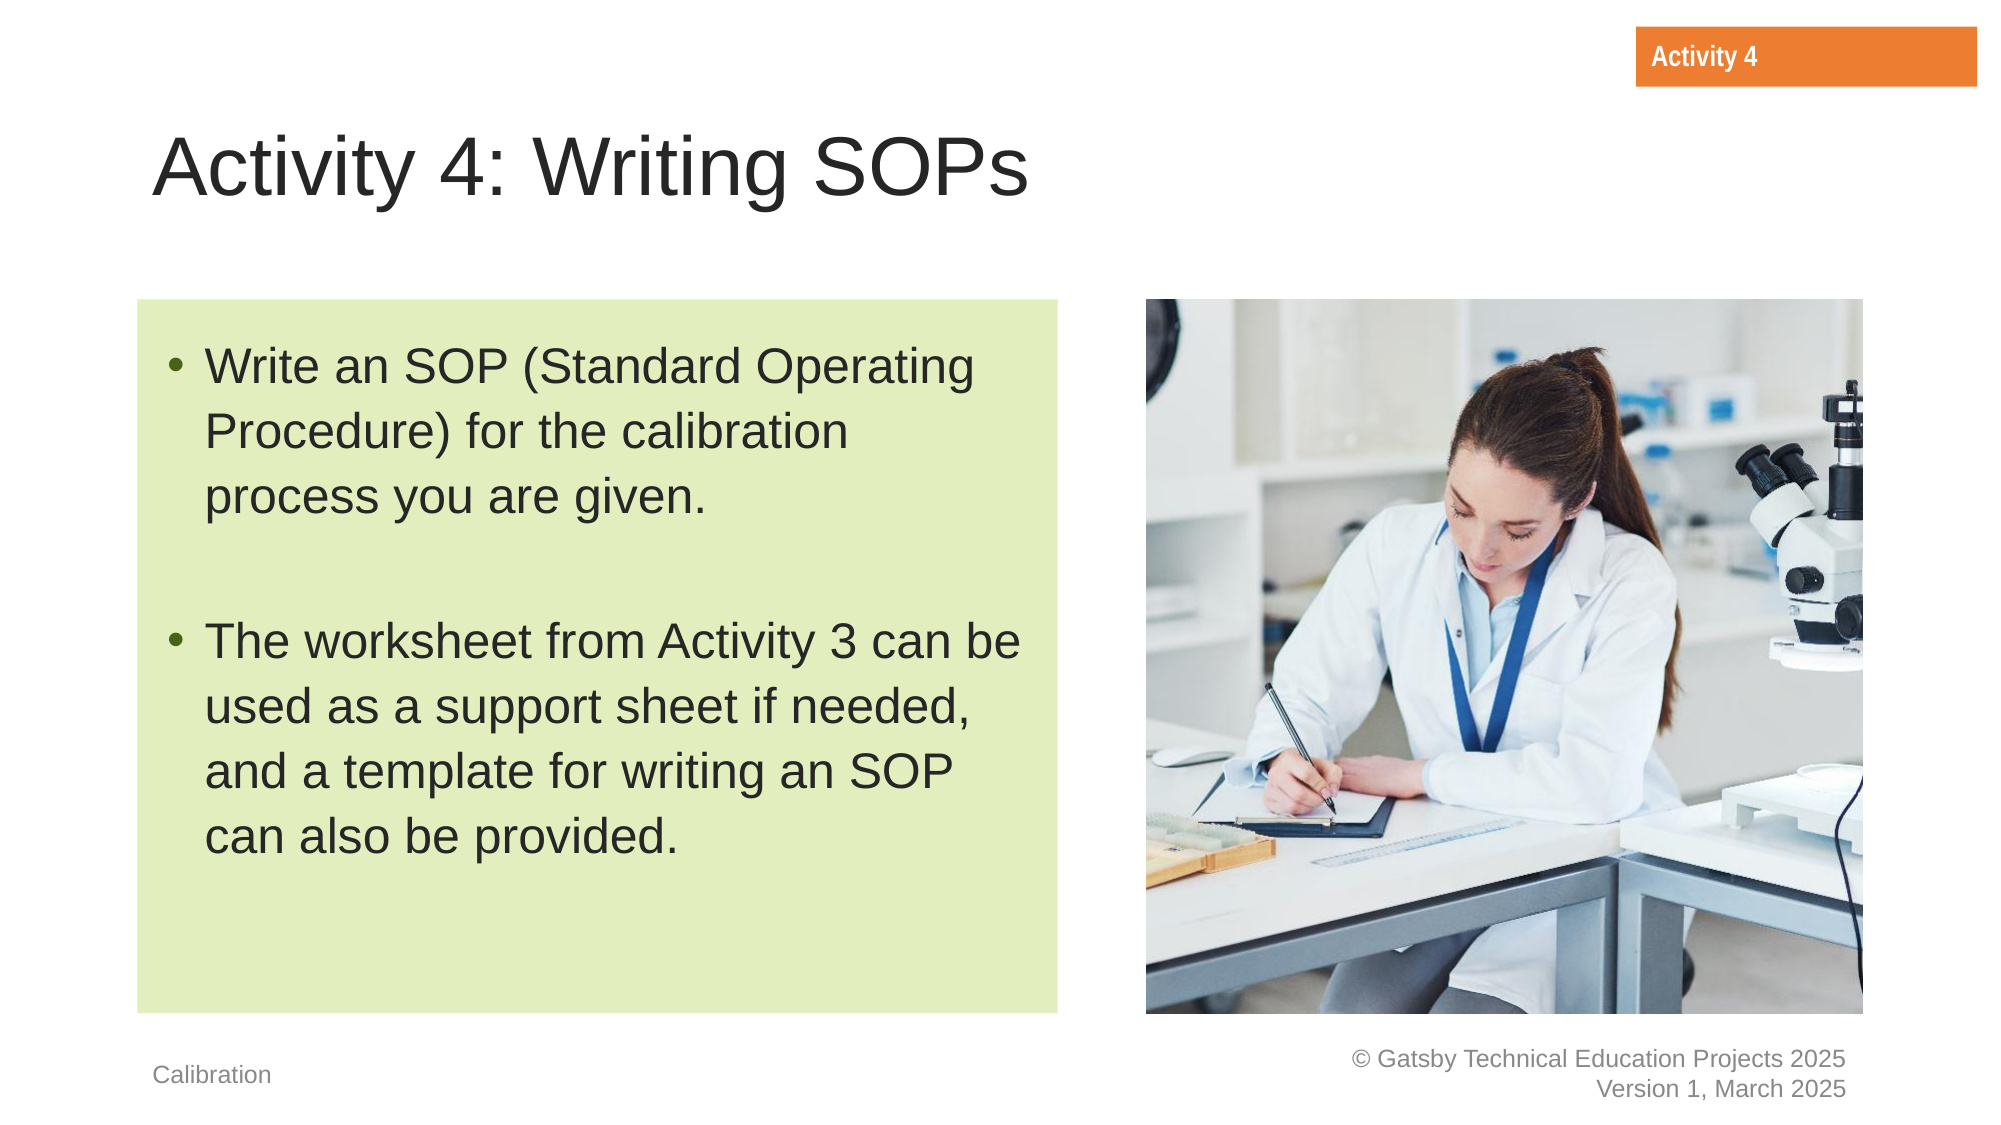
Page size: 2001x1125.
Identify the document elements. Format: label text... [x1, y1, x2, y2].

list Calibration [137, 1042, 829, 1103]
list Activity 4 [1636, 26, 1978, 87]
title Activity 4: Writing SOPs [137, 59, 1863, 278]
list Write an SOP (Standard Operating Procedure) for the calibration process you are given. The worksheet from Activity 3 can be used as a support sheet if needed, and a template for writing an SOP can also be provided. [137, 299, 1058, 1014]
picture [1146, 299, 1863, 1014]
